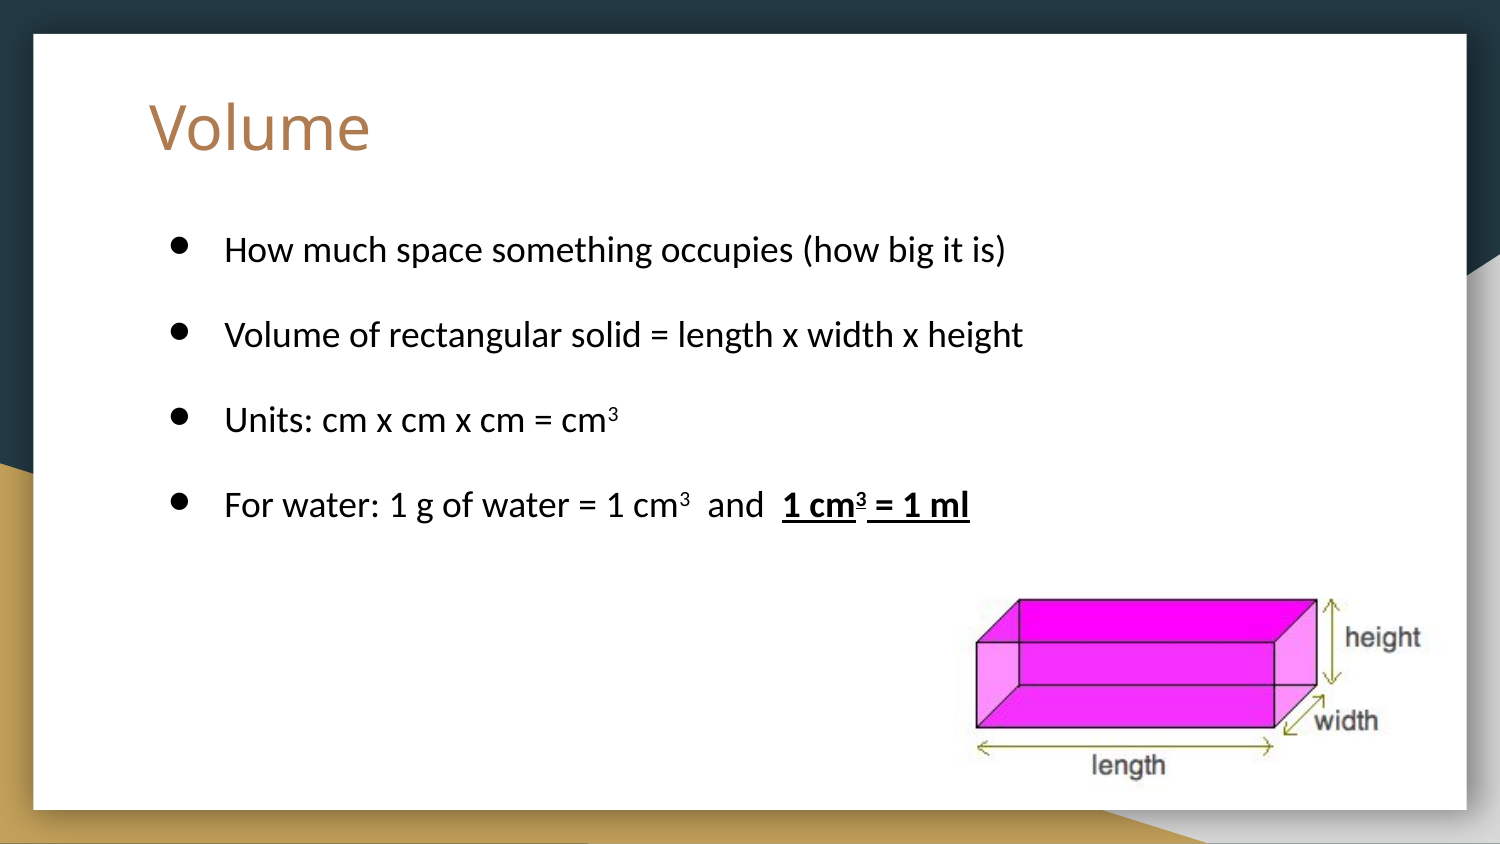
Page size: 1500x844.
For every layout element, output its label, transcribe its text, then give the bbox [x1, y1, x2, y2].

picture [954, 572, 1450, 797]
list How much space something occupies (how big it is) Volume of rectangular solid = length x width x height Units: cm x cm x cm = cm3 For water: 1 g of water = 1 cm3 and 1 cm3 = 1 ml [134, 203, 1366, 605]
title Volume [134, 73, 1366, 203]
